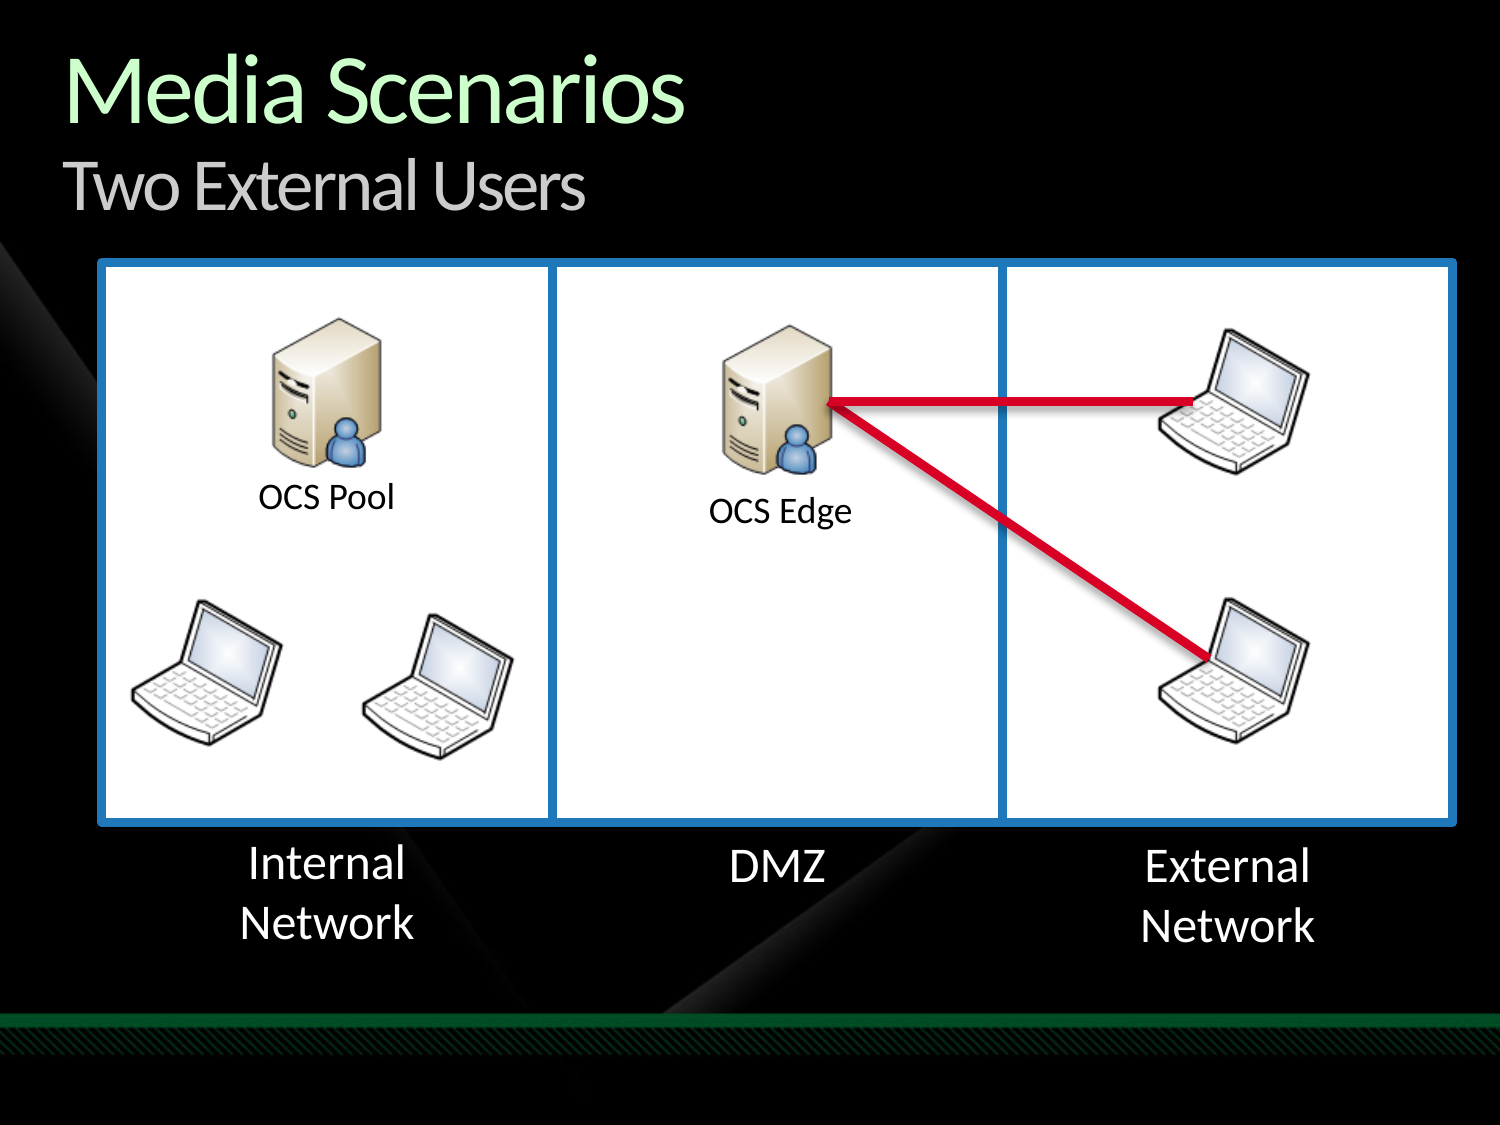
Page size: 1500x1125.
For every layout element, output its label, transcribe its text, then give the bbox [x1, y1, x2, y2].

text_box Internal Network [167, 822, 487, 957]
text_box [97, 258, 550, 827]
text_box OCS Edge [693, 478, 822, 539]
text_box DMZ [617, 824, 937, 900]
picture [0, 0, 1500, 1125]
title Media Scenarios Two External Users [62, 37, 1438, 229]
text_box OCS Pool [243, 464, 411, 525]
text_box [998, 258, 1457, 827]
text_box External Network [1068, 824, 1388, 960]
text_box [828, 400, 1210, 659]
text_box [548, 258, 1000, 827]
